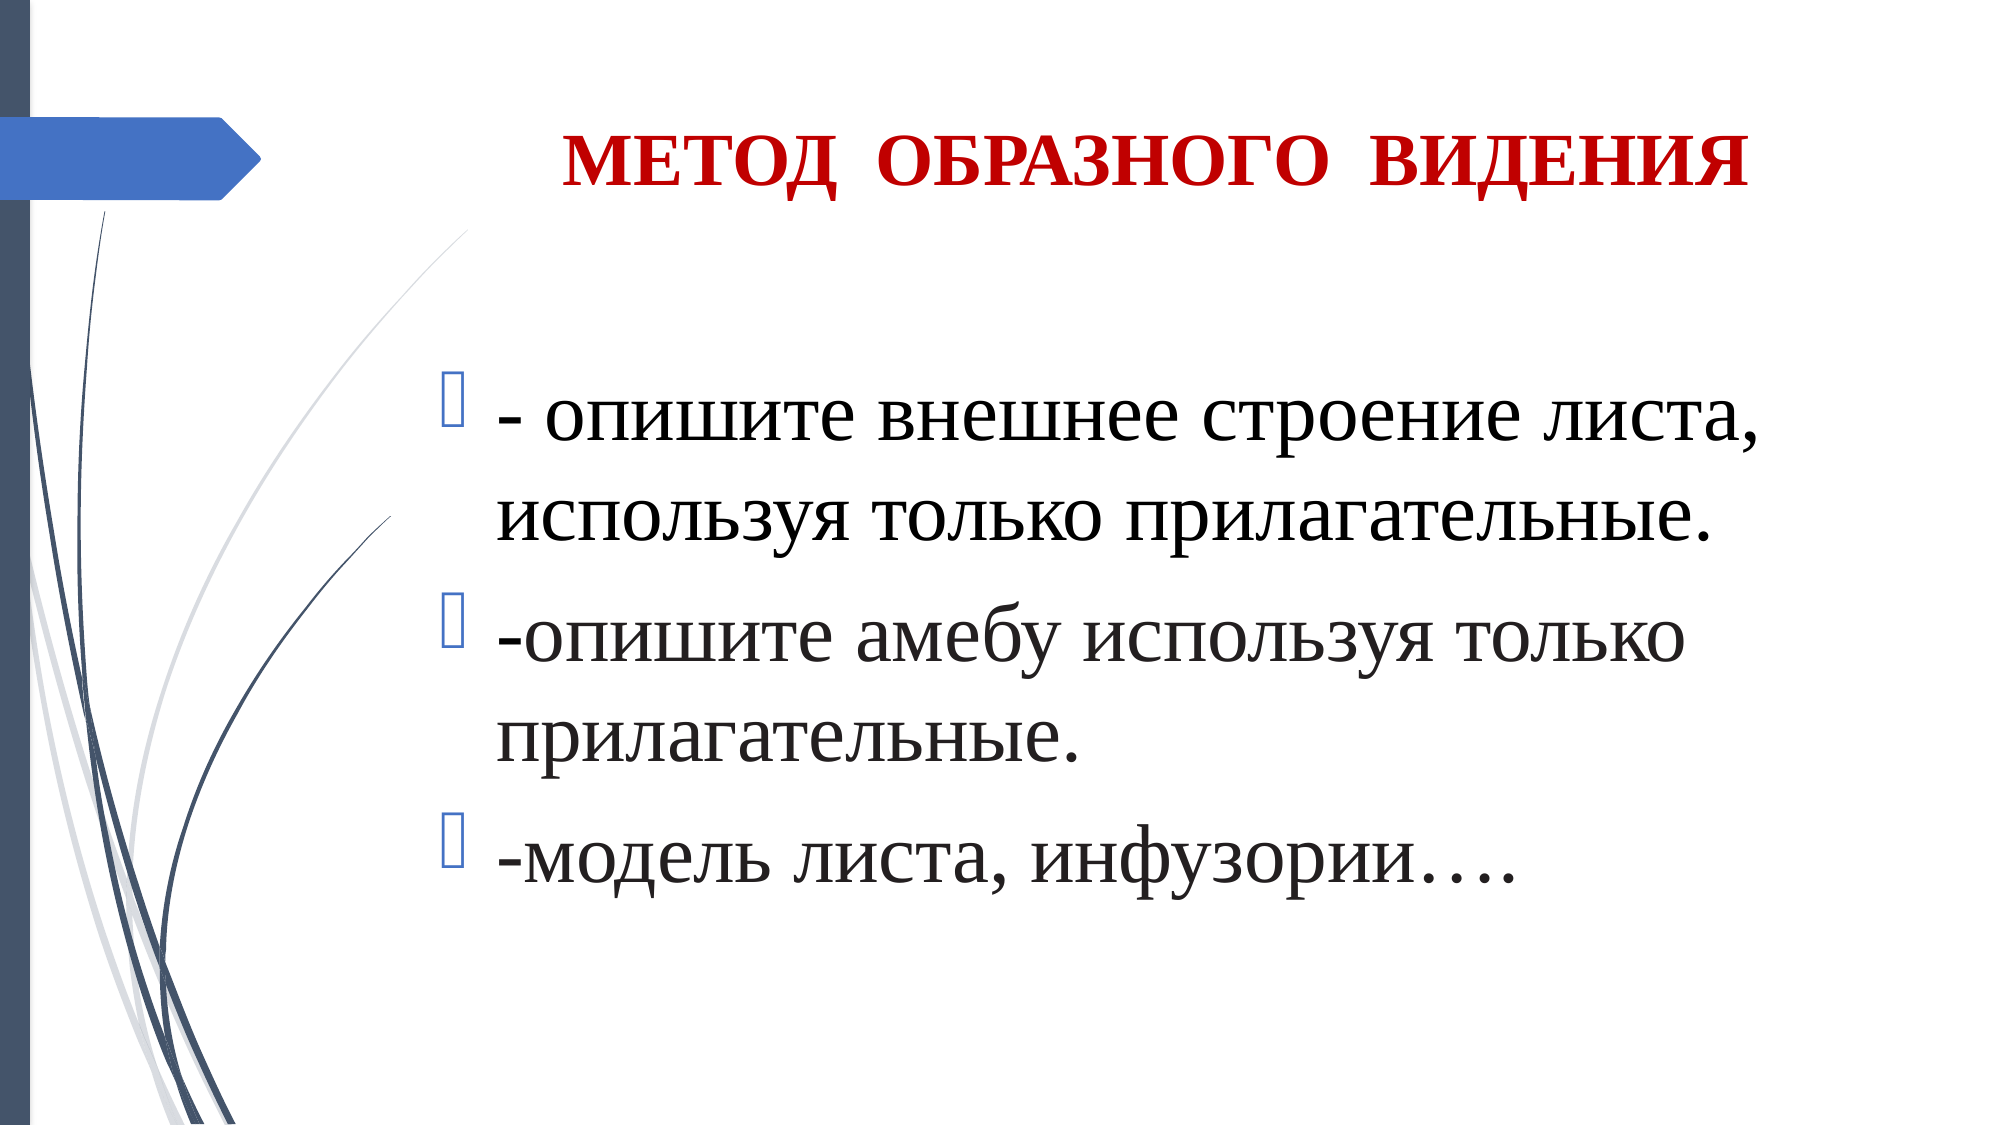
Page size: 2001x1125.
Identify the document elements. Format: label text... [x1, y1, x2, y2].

list - опишите внешнее строение листа, используя только прилагательные. -опишите амебу используя только прилагательные. -модель листа, инфузории…. [424, 350, 1888, 970]
title МЕТОД ОБРАЗНОГО ВИДЕНИЯ [425, 102, 1888, 313]
